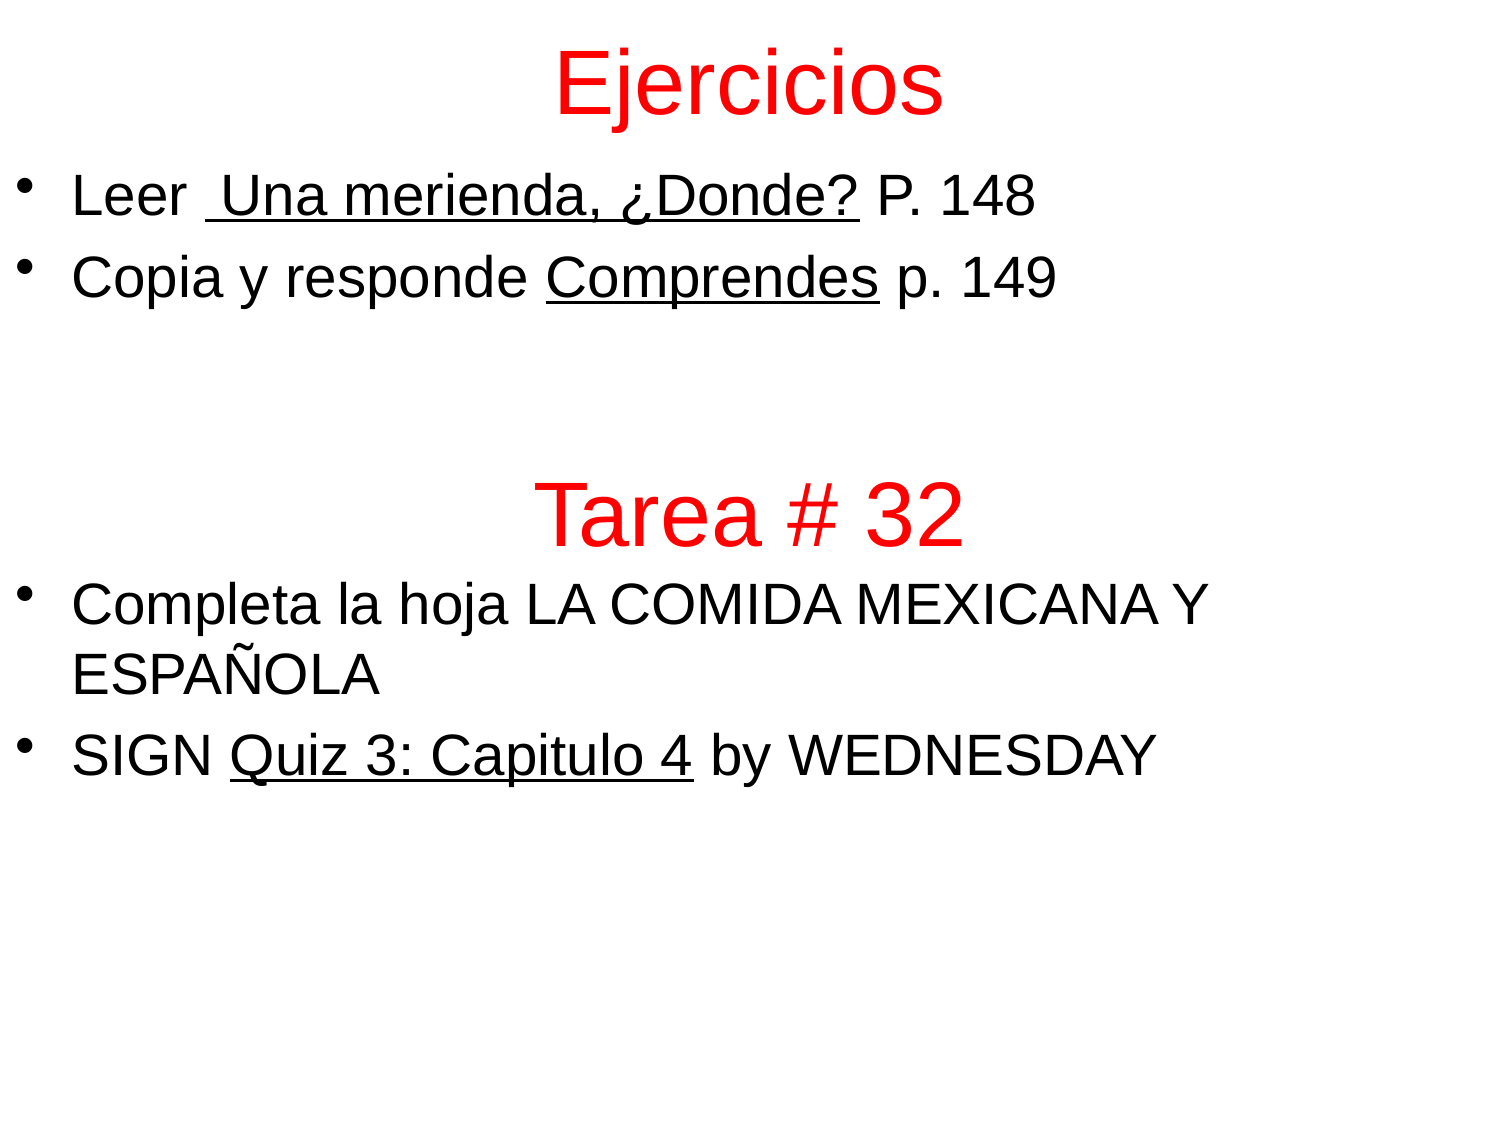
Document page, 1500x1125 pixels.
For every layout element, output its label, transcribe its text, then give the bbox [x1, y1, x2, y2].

title Ejercicios [75, 4, 1425, 149]
list Leer Una merienda, ¿Donde? P. 148 Copia y responde Comprendes p. 149 Completa la hoja LA COMIDA MEXICANA Y ESPAÑOLA SIGN Quiz 3: Capitulo 4 by WEDNESDAY [0, 149, 1500, 1088]
text_box Tarea # 32 [74, 437, 1425, 583]
